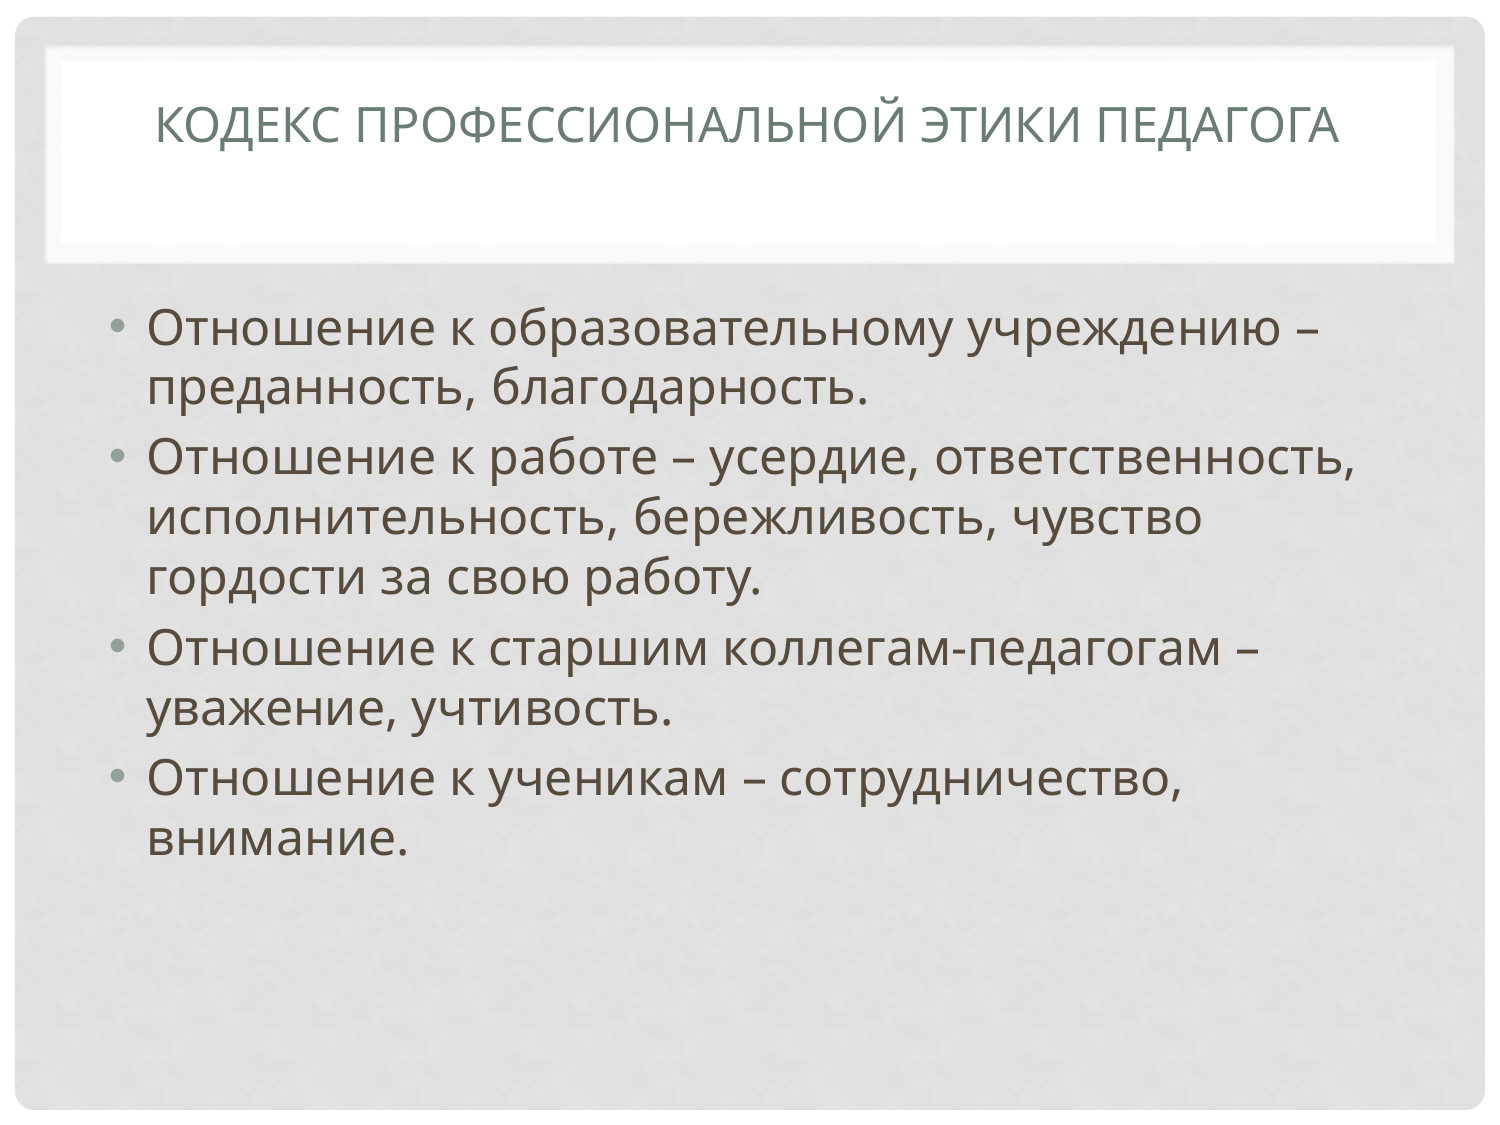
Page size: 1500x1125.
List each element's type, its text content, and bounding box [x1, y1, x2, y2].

list Отношение к образовательному учреждению – преданность, благодарность. Отношение к работе – усердие, ответственность, исполнительность, бережливость, чувство гордости за свою работу. Отношение к старшим коллегам-педагогам – уважение, учтивость. Отношение к ученикам – сотрудничество, внимание. [75, 287, 1425, 1005]
title Кодекс профессиональной этики педагога [69, 66, 1425, 238]
